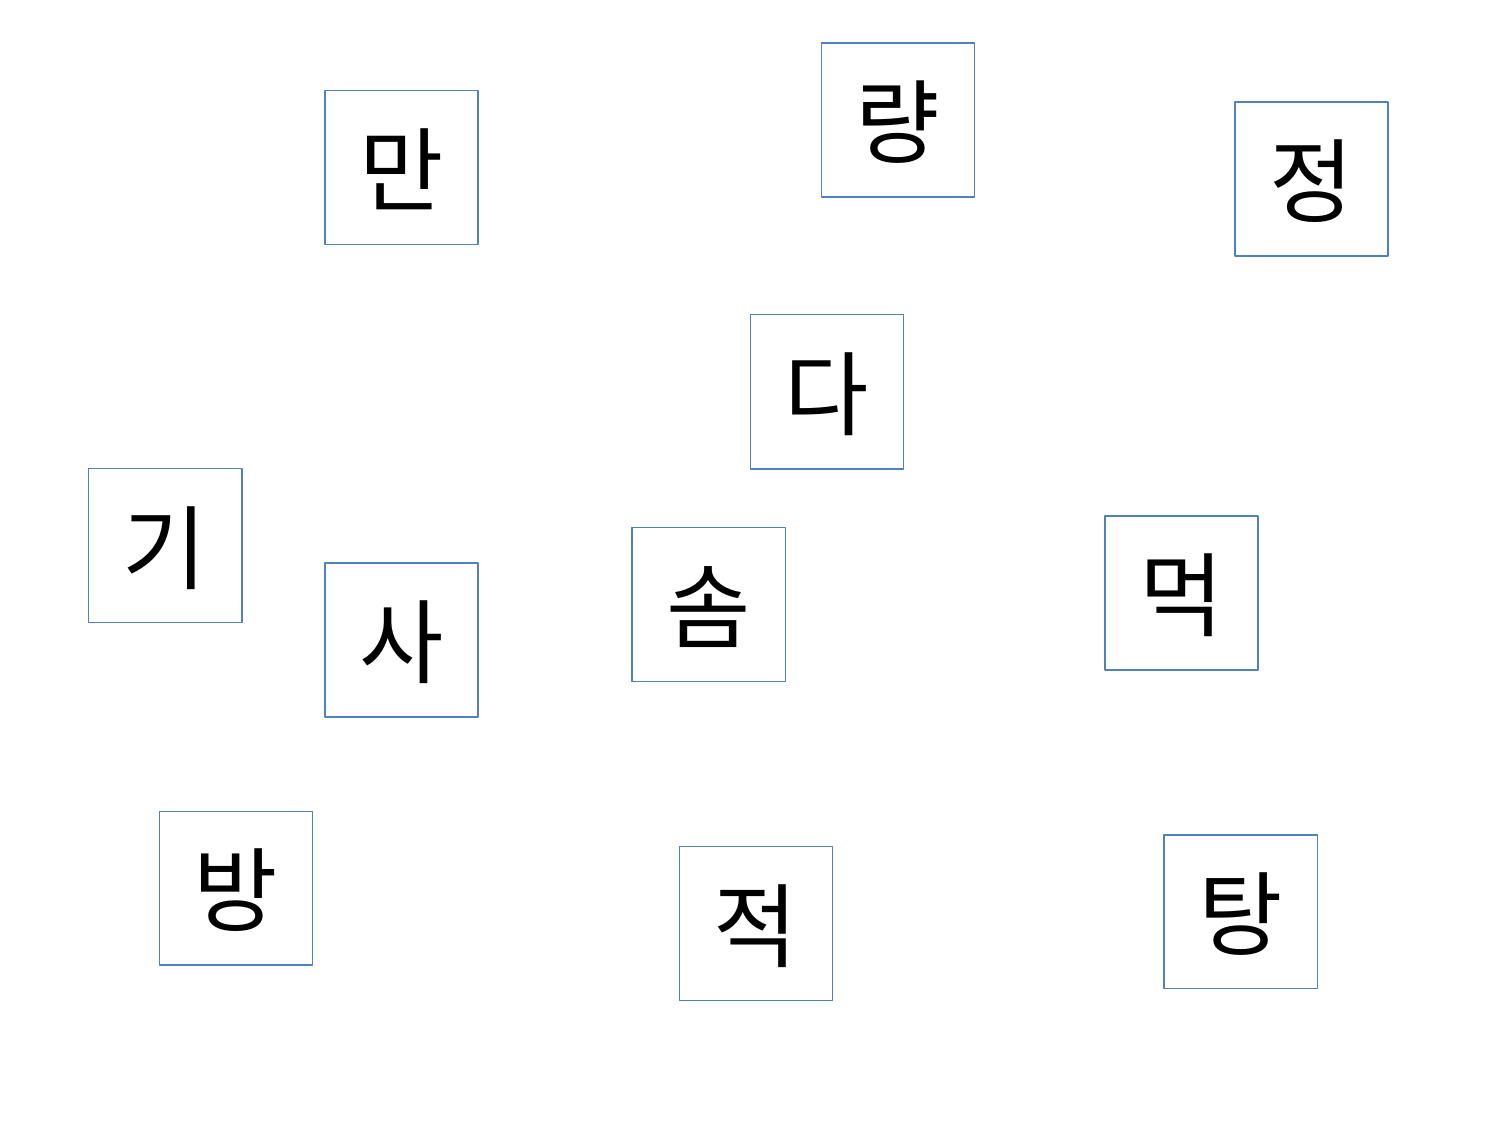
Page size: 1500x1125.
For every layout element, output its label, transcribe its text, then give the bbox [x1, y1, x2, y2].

text_box 솜 [632, 527, 786, 682]
text_box 만 [324, 90, 479, 245]
text_box 량 [821, 42, 975, 197]
text_box 탕 [1164, 834, 1318, 989]
text_box 정 [1235, 102, 1389, 257]
text_box 기 [88, 468, 242, 623]
text_box 사 [324, 563, 479, 717]
text_box 방 [159, 811, 313, 966]
text_box 먹 [1104, 515, 1259, 670]
text_box 적 [679, 846, 833, 1001]
text_box 다 [750, 314, 904, 469]
